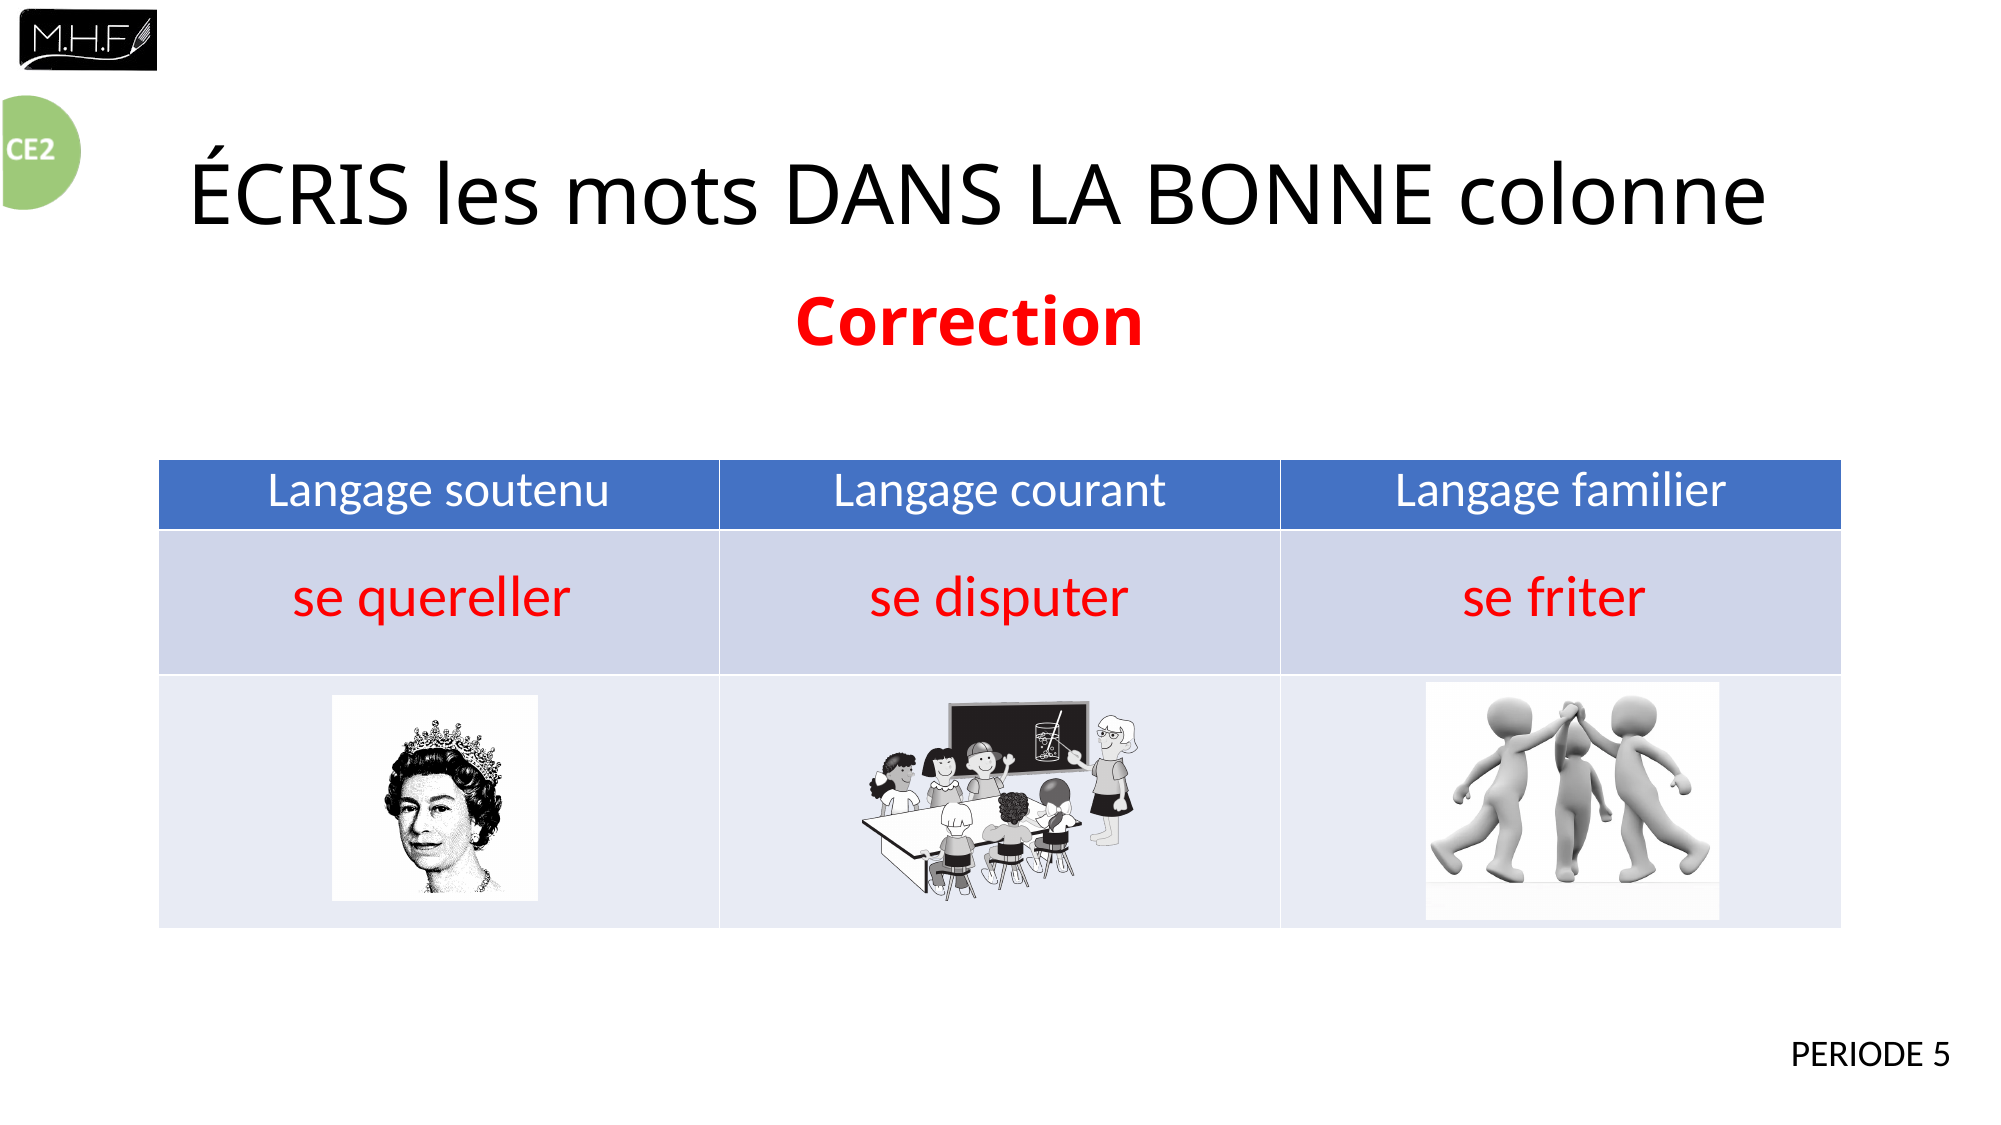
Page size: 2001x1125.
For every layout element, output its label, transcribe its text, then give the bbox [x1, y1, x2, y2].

table_cell [720, 676, 1280, 928]
table_header Langage courant [720, 460, 1280, 529]
table_cell se quereller [159, 531, 719, 674]
picture [1425, 682, 1720, 920]
table_cell [159, 676, 719, 928]
table_cell se friter [1281, 531, 1841, 674]
table_cell [1281, 676, 1841, 928]
picture [0, 95, 101, 210]
picture [862, 701, 1138, 901]
picture [332, 695, 538, 901]
text_box PERIODE 5 [1362, 1021, 1967, 1082]
table_cell se disputer [720, 531, 1280, 674]
picture [16, 7, 157, 74]
table_header Langage soutenu [159, 460, 719, 529]
title ÉCRIS les mots DANS LA BONNE colonne Correction [158, 99, 1800, 413]
table_header Langage familier [1281, 460, 1841, 529]
